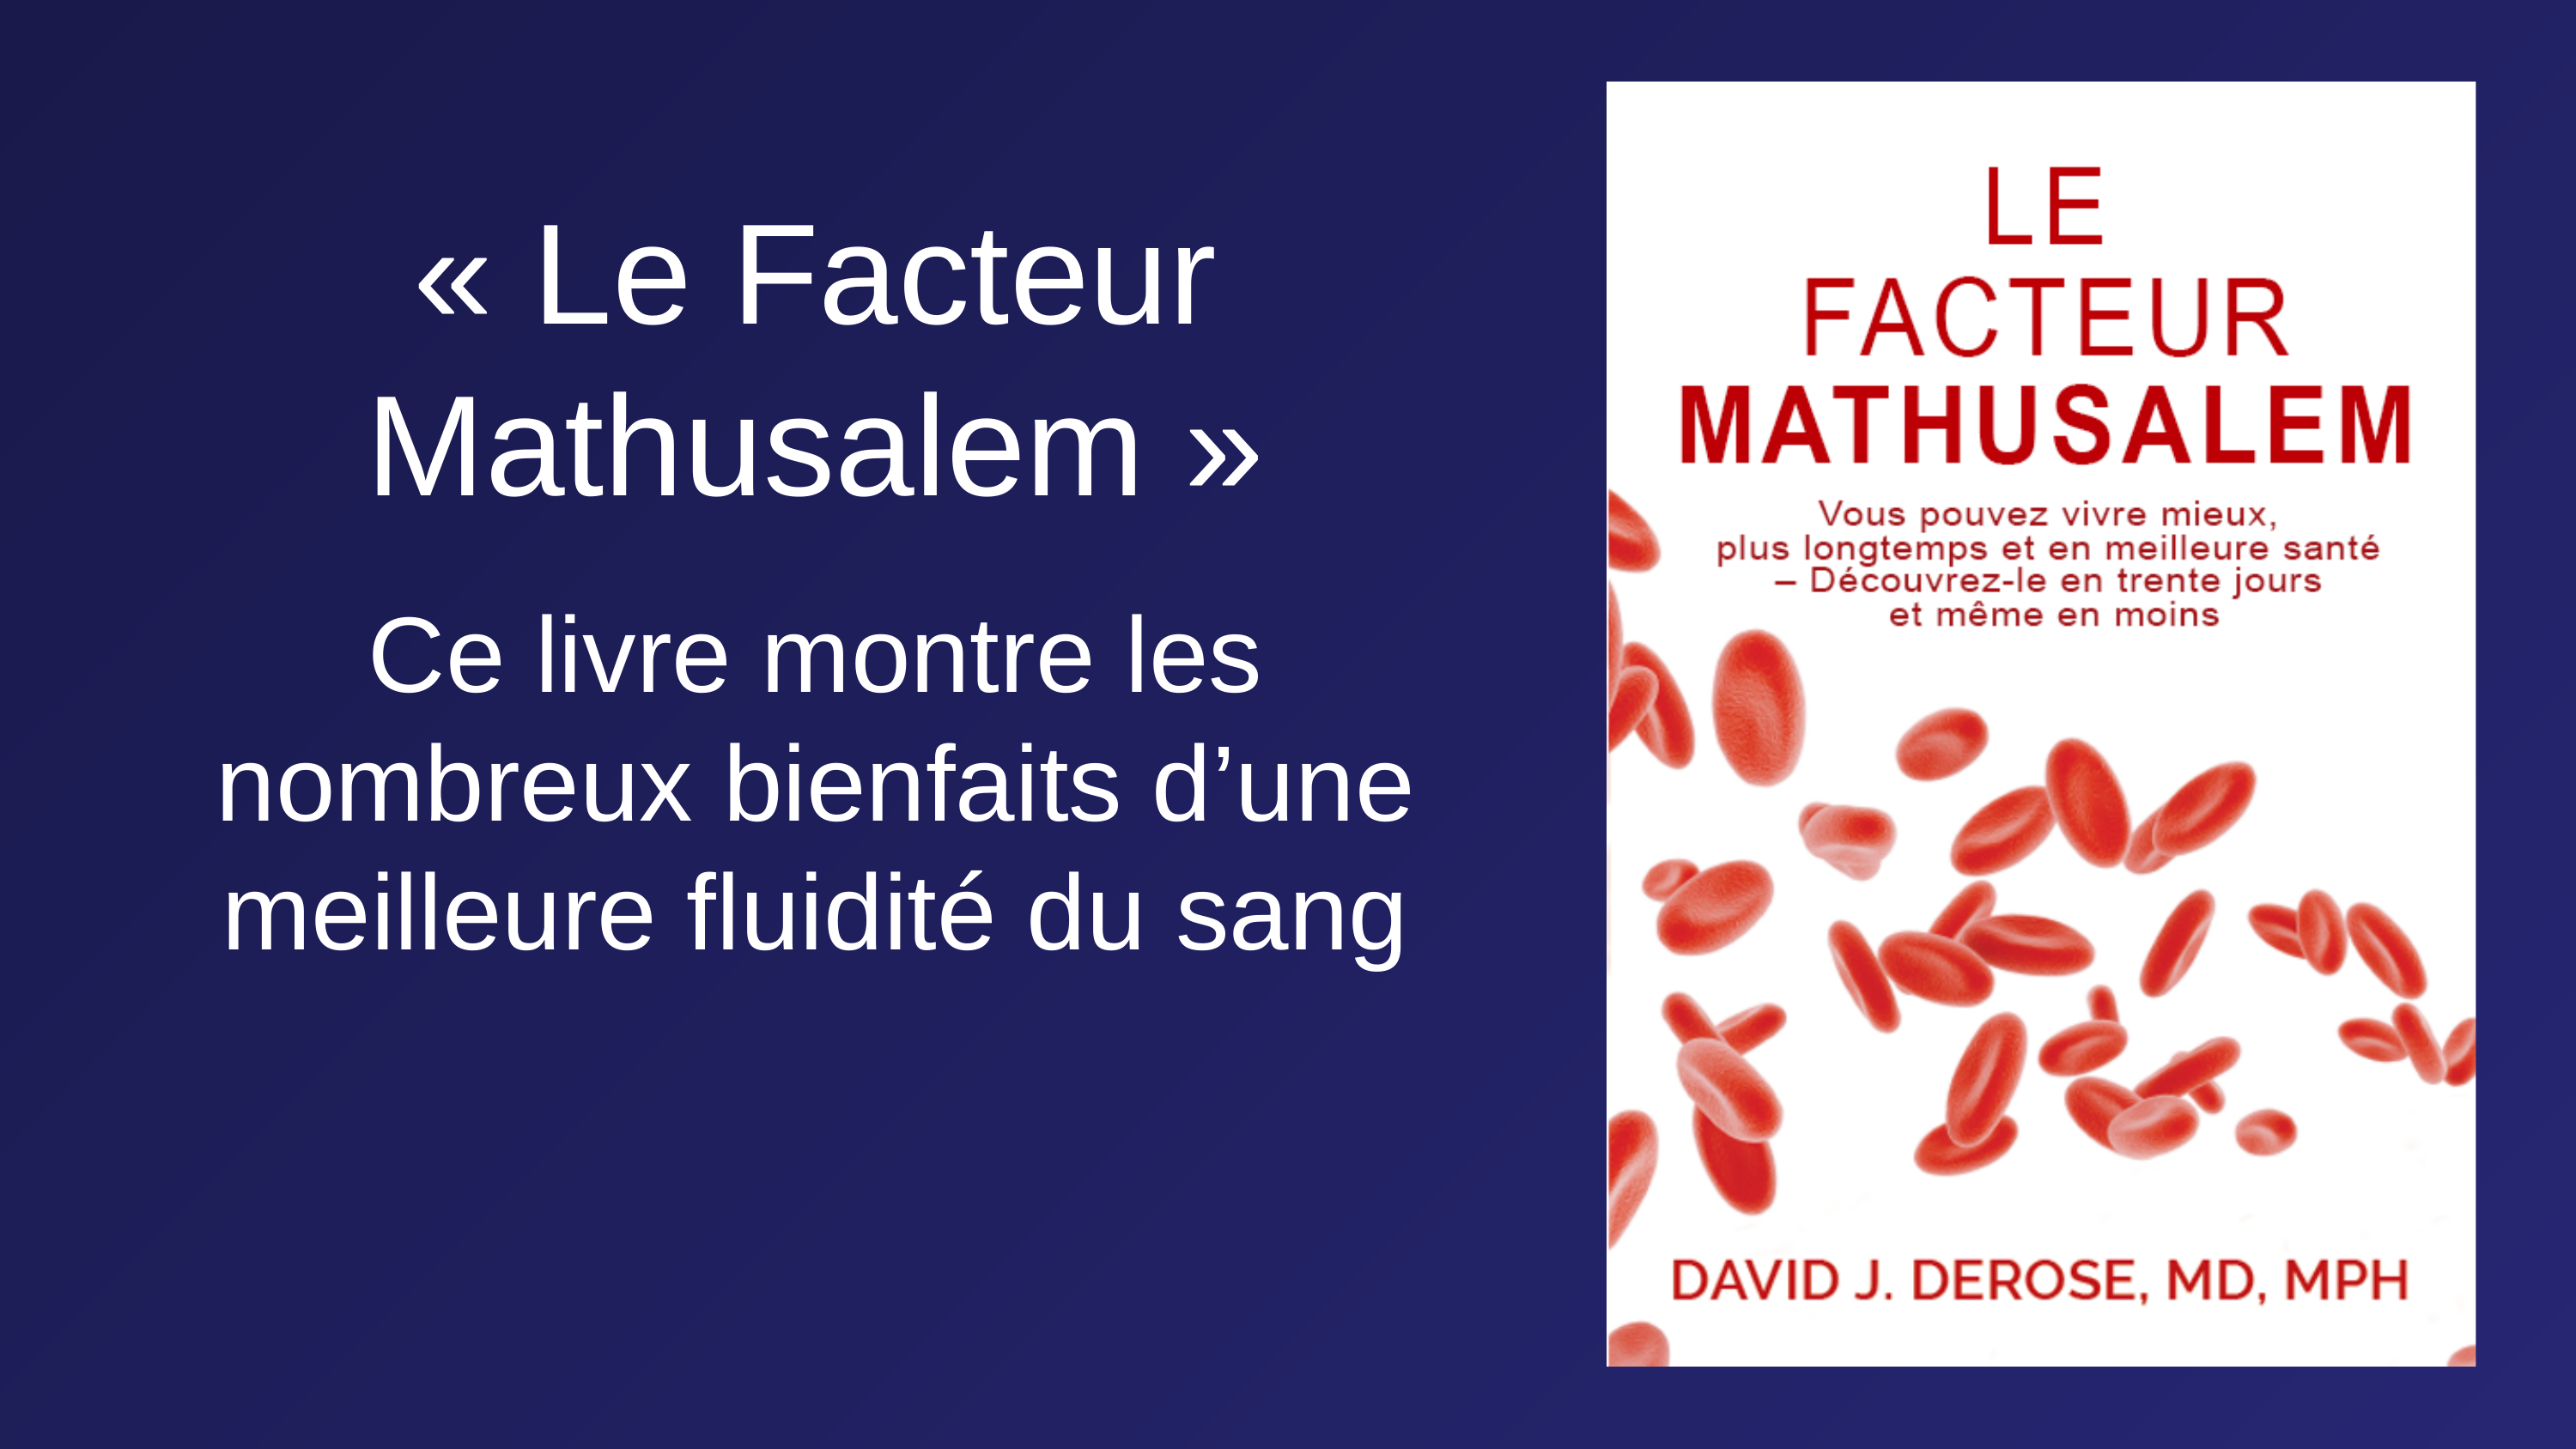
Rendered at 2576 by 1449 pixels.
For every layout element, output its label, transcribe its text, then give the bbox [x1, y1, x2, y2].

list Ce livre montre les nombreux bienfaits d’une meilleure fluidité du sang [129, 573, 1503, 1449]
picture [1606, 82, 2476, 1367]
title « Le Facteur Mathusalem » [129, 338, 1503, 478]
